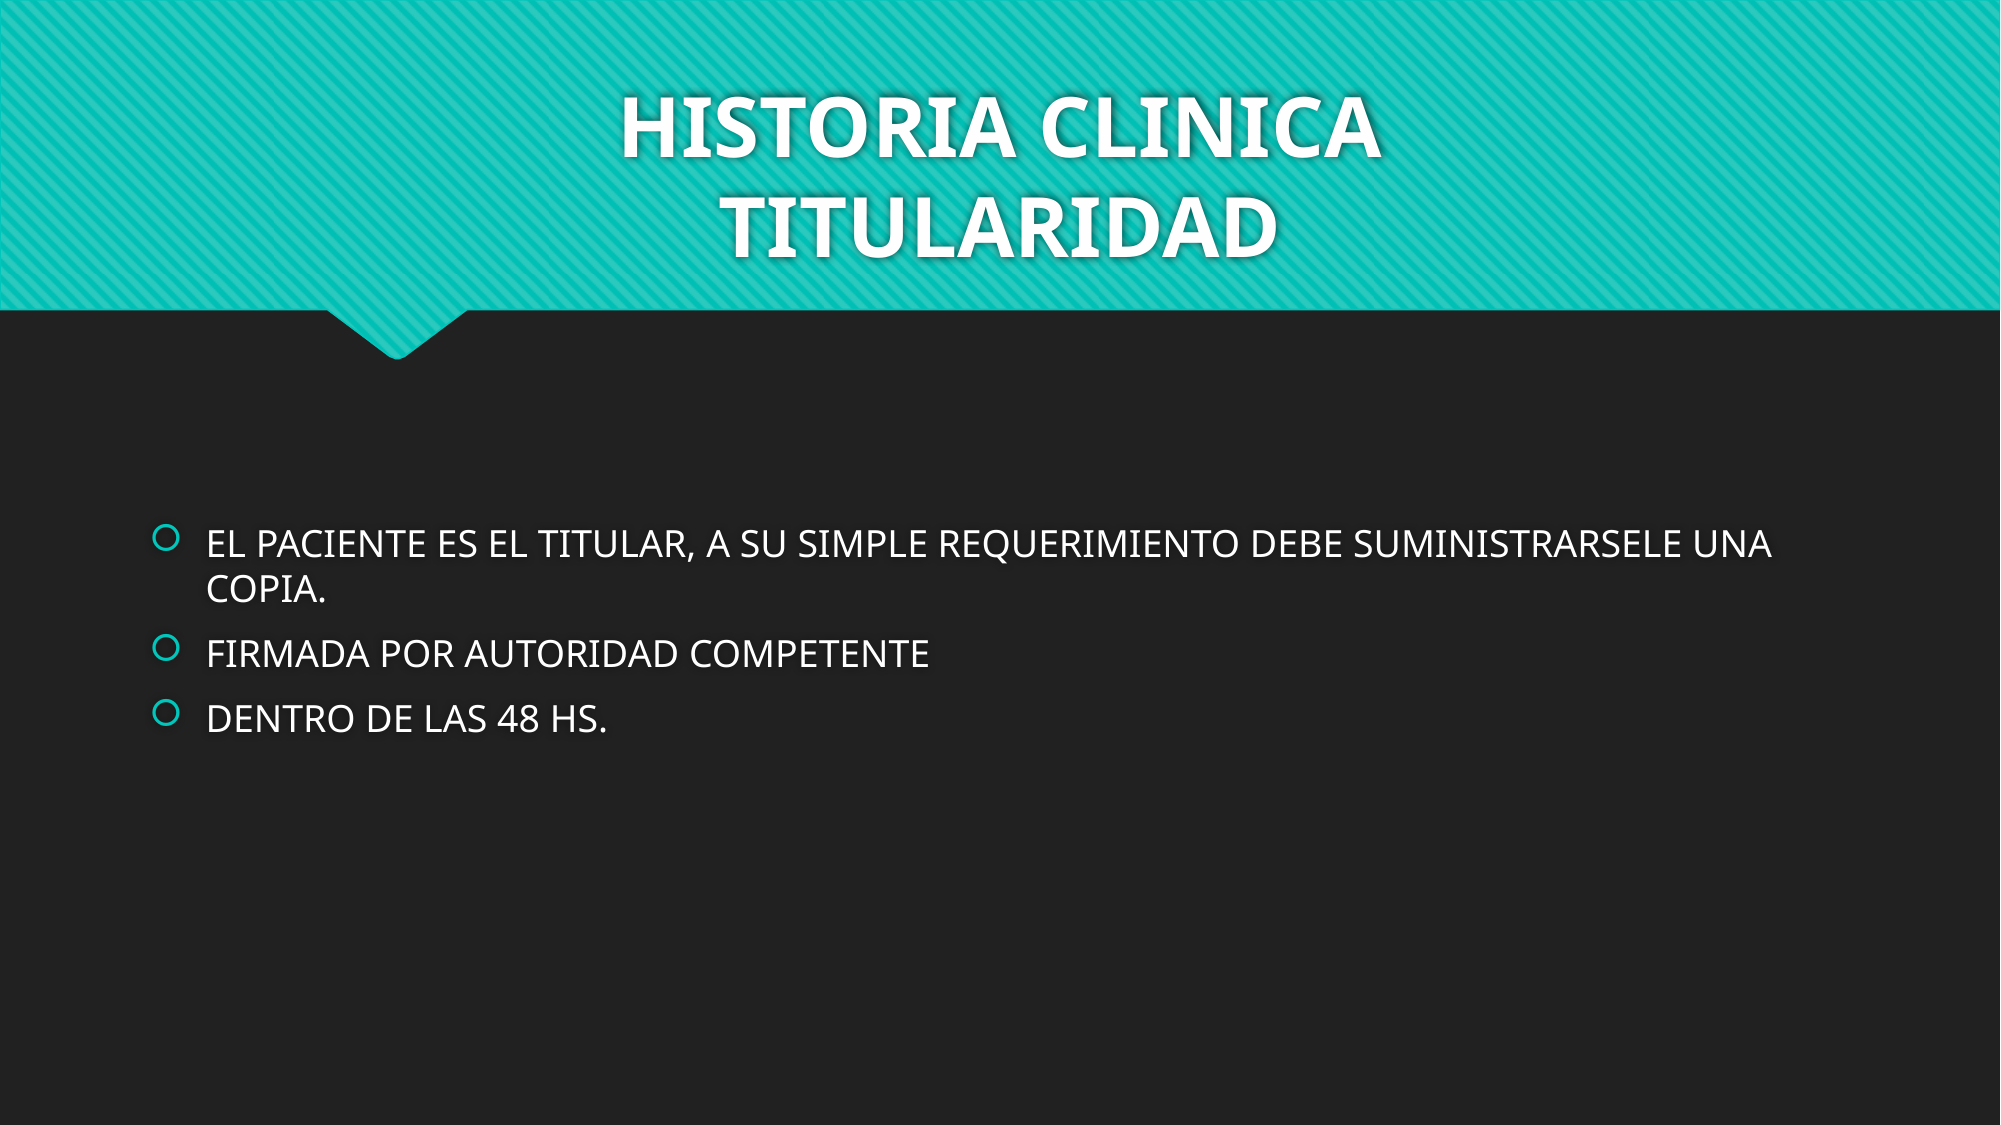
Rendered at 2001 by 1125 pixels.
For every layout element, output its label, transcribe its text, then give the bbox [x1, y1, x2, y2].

list EL PACIENTE ES EL TITULAR, A SU SIMPLE REQUERIMIENTO DEBE SUMINISTRARSELE UNA COPIA. FIRMADA POR AUTORIDAD COMPETENTE DENTRO DE LAS 48 HS. [134, 364, 1866, 962]
title HISTORIA CLINICA TITULARIDAD [132, 73, 1868, 282]
